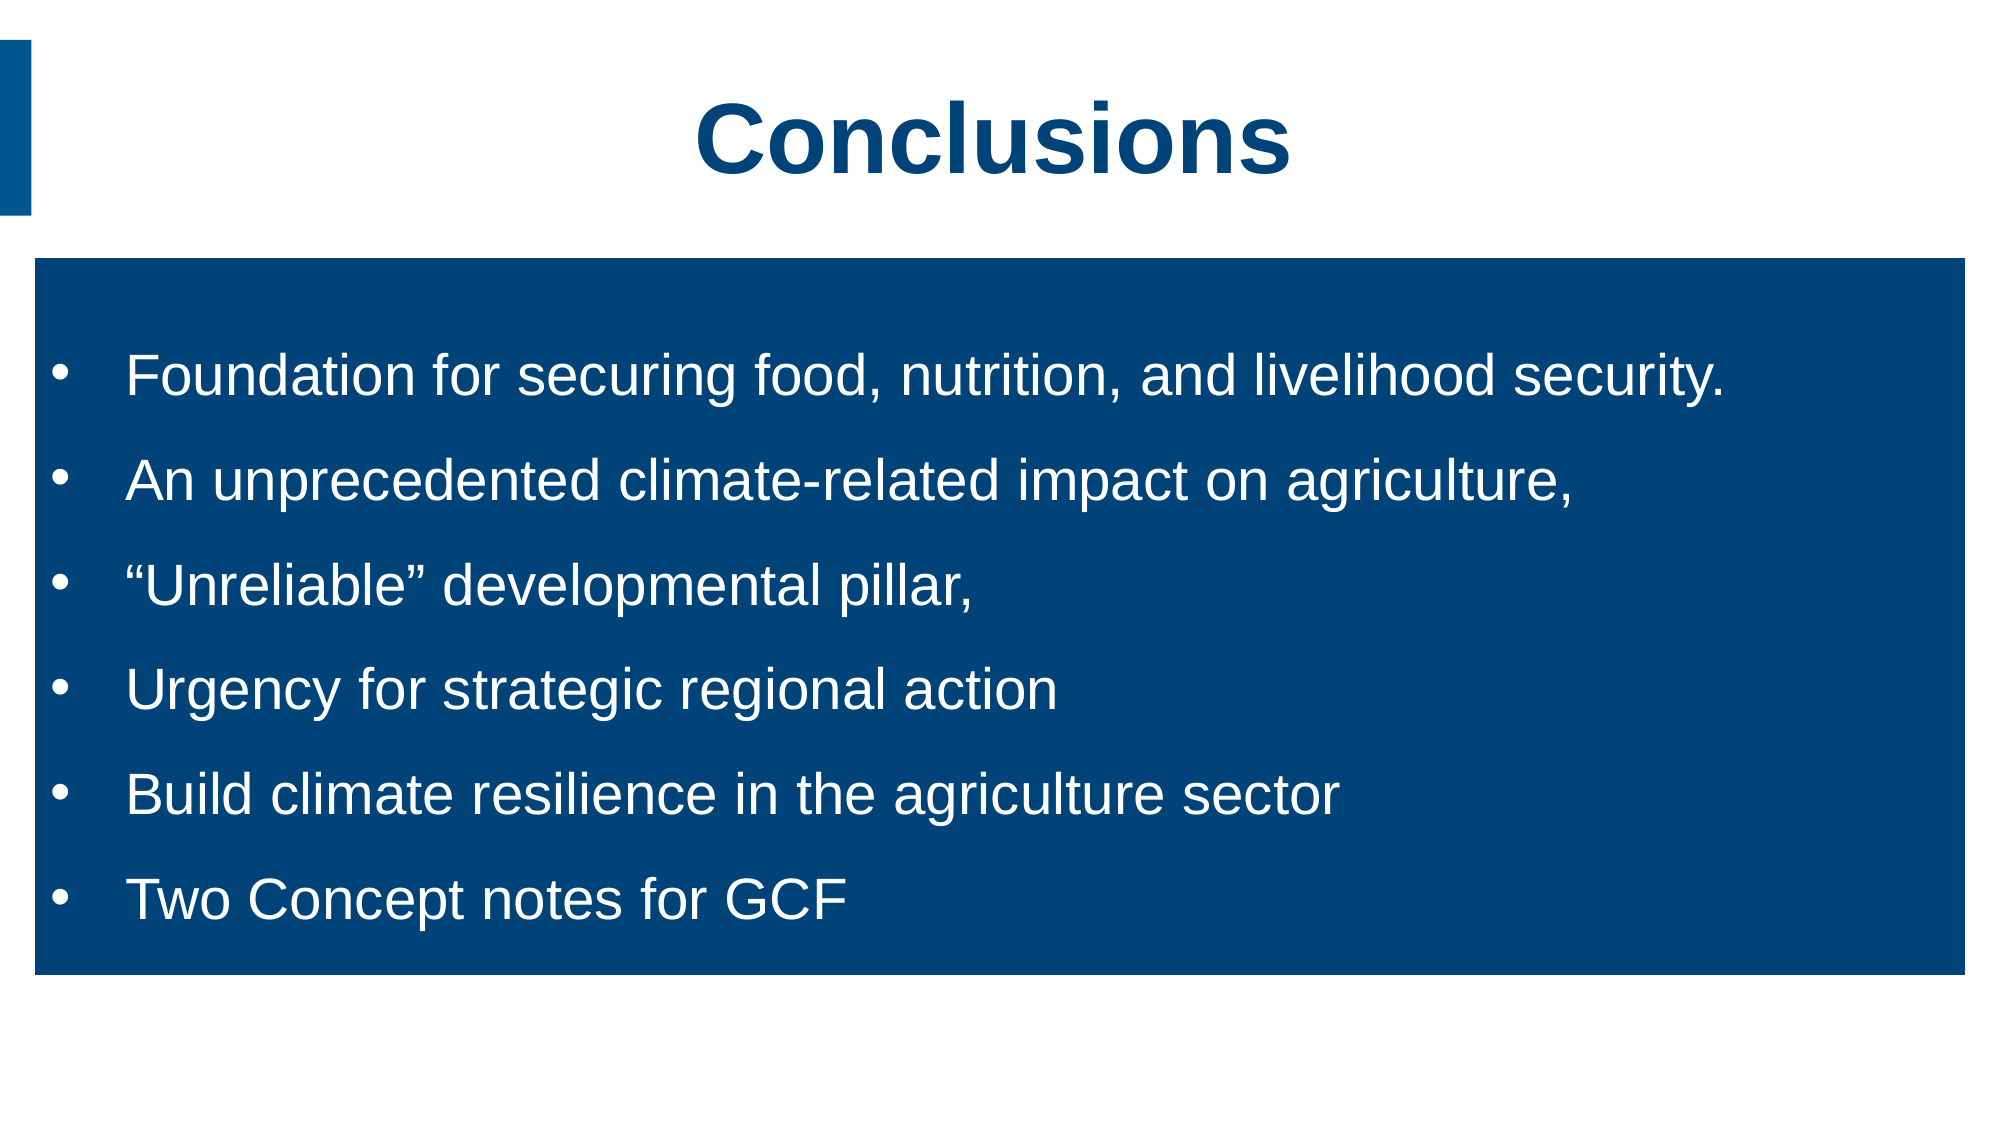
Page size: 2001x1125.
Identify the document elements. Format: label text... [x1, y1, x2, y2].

text_box Conclusions [29, 65, 1959, 201]
text_box Foundation for securing food, nutrition, and livelihood security. An unprecedented climate-related impact on agriculture, “Unreliable” developmental pillar, Urgency for strategic regional action Build climate resilience in the agriculture sector Two Concept notes for GCF [34, 257, 1966, 976]
